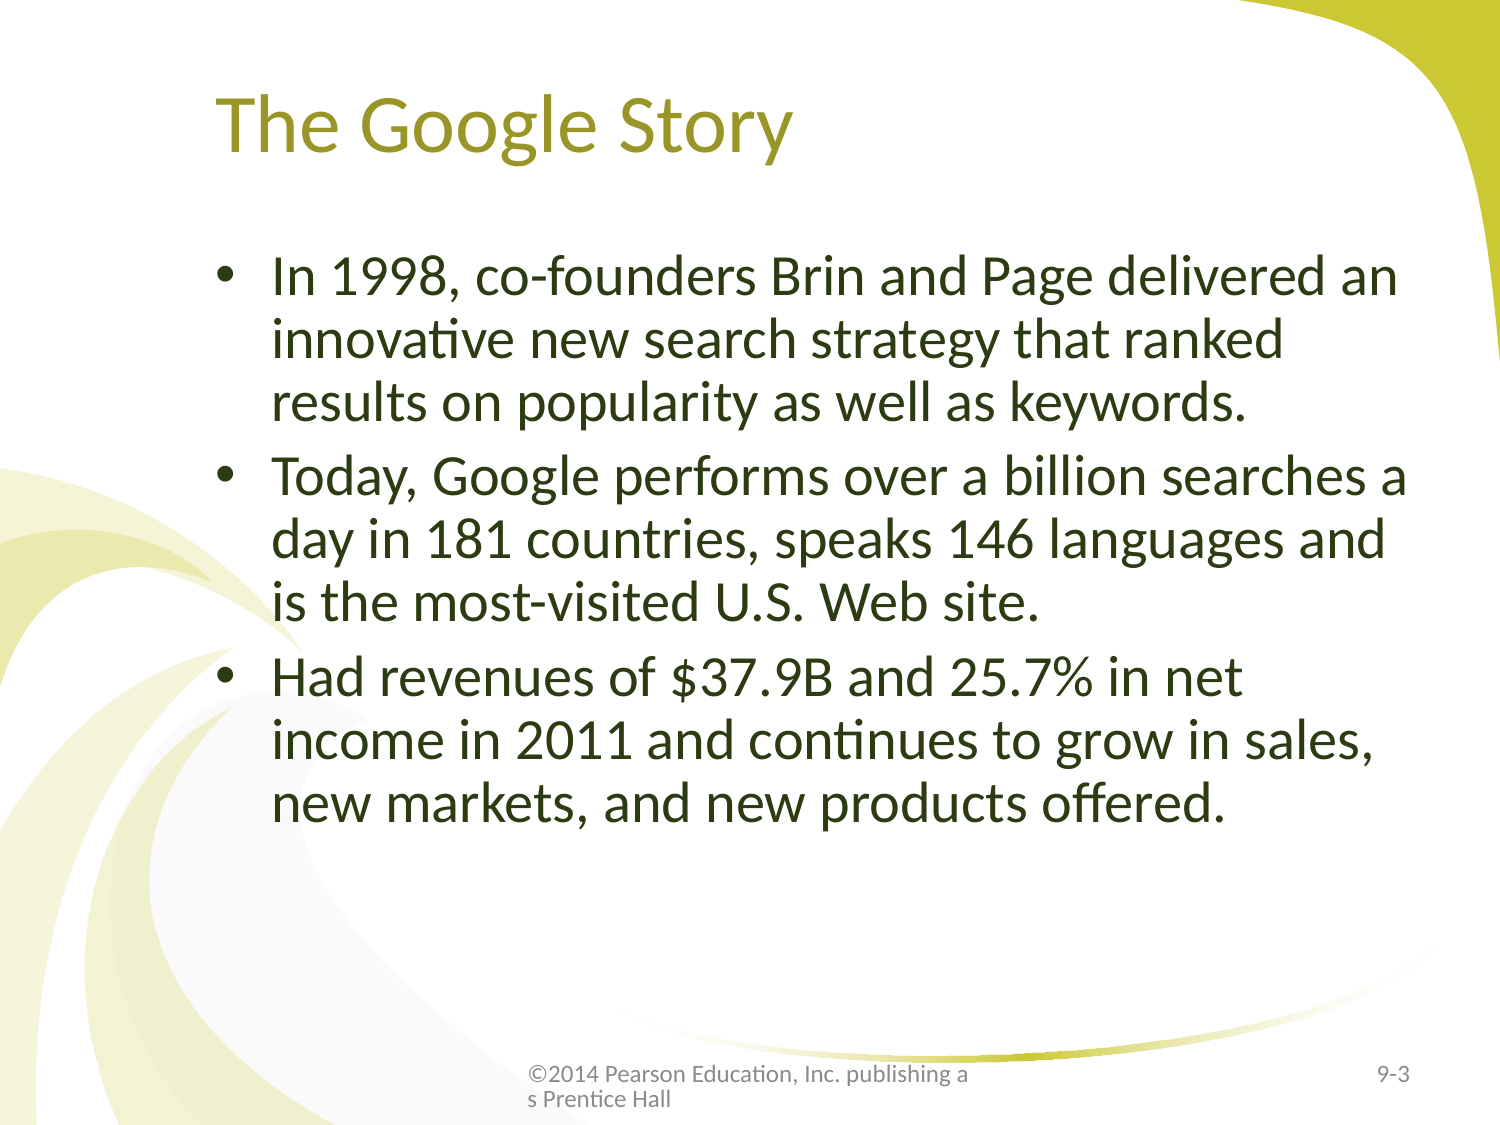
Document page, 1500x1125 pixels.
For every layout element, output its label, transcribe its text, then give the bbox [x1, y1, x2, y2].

slide_number 9-3 [1074, 1042, 1425, 1103]
footer ©2014 Pearson Education, Inc. publishing as Prentice Hall [512, 1042, 988, 1103]
list In 1998, co-founders Brin and Page delivered an innovative new search strategy that ranked results on popularity as well as keywords. Today, Google performs over a billion searches a day in 181 countries, speaks 146 languages and is the most-visited U.S. Web site. Had revenues of $37.9B and 25.7% in net income in 2011 and continues to grow in sales, new markets, and new products offered. [200, 237, 1438, 975]
title The Google Story [200, 37, 1438, 200]
